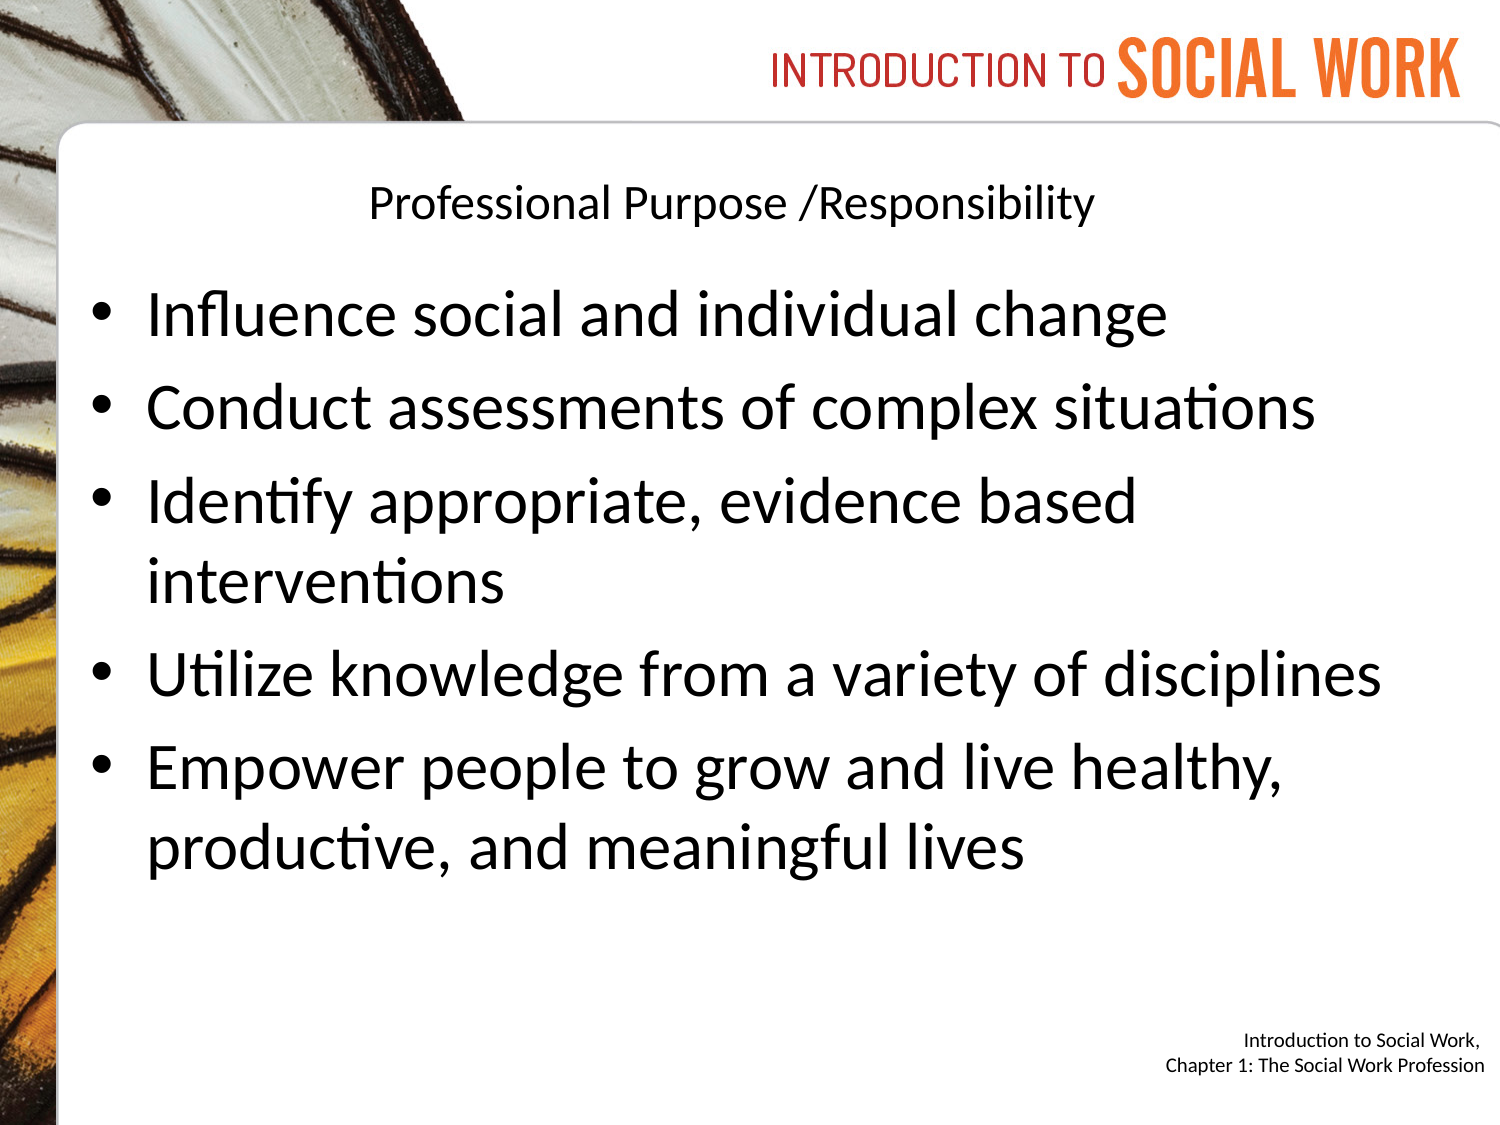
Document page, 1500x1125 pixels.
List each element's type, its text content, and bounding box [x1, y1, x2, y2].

picture [0, 0, 1500, 1125]
list Influence social and individual change Conduct assessments of complex situations Identify appropriate, evidence based interventions Utilize knowledge from a variety of disciplines Empower people to grow and live healthy, productive, and meaningful lives [75, 262, 1425, 1005]
title Professional Purpose /Responsibility [24, 162, 1450, 238]
text_box Introduction to Social Work, Chapter 1: The Social Work Profession [749, 1018, 1500, 1084]
